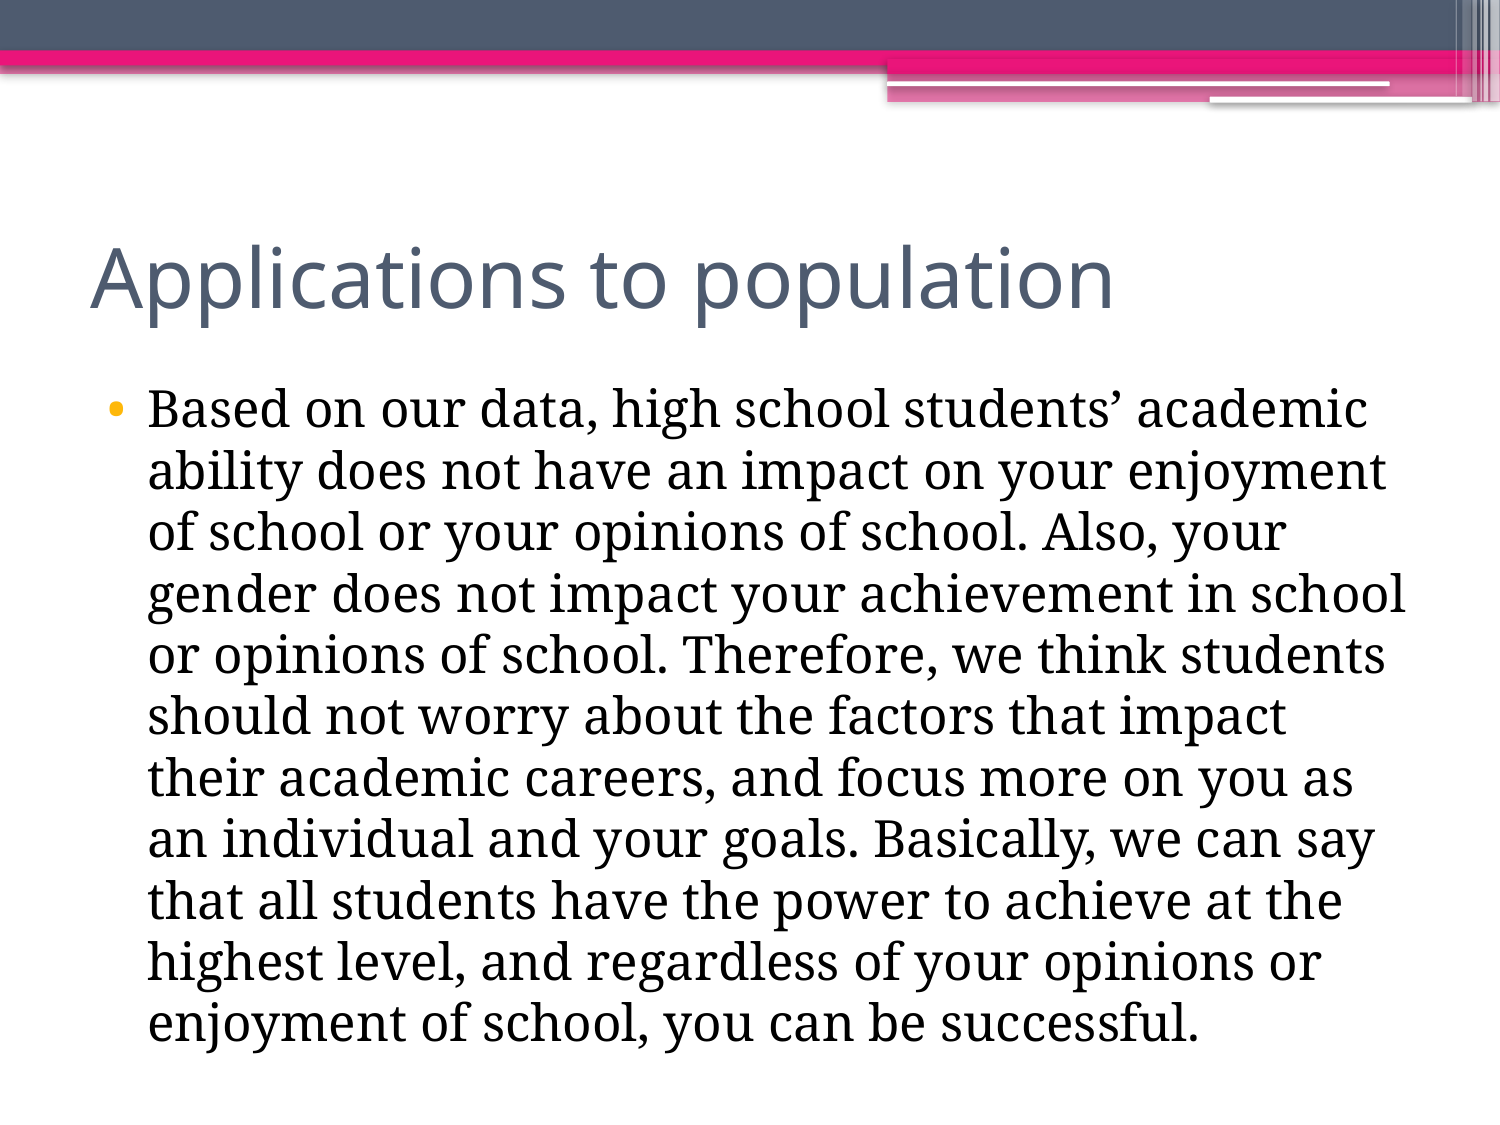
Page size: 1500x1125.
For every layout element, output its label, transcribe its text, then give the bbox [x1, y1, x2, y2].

list Based on our data, high school students’ academic ability does not have an impact on your enjoyment of school or your opinions of school. Also, your gender does not impact your achievement in school or opinions of school. Therefore, we think students should not worry about the factors that impact their academic careers, and focus more on you as an individual and your goals. Basically, we can say that all students have the power to achieve at the highest level, and regardless of your opinions or enjoyment of school, you can be successful. [74, 368, 1426, 1079]
title Applications to population [74, 187, 1426, 363]
